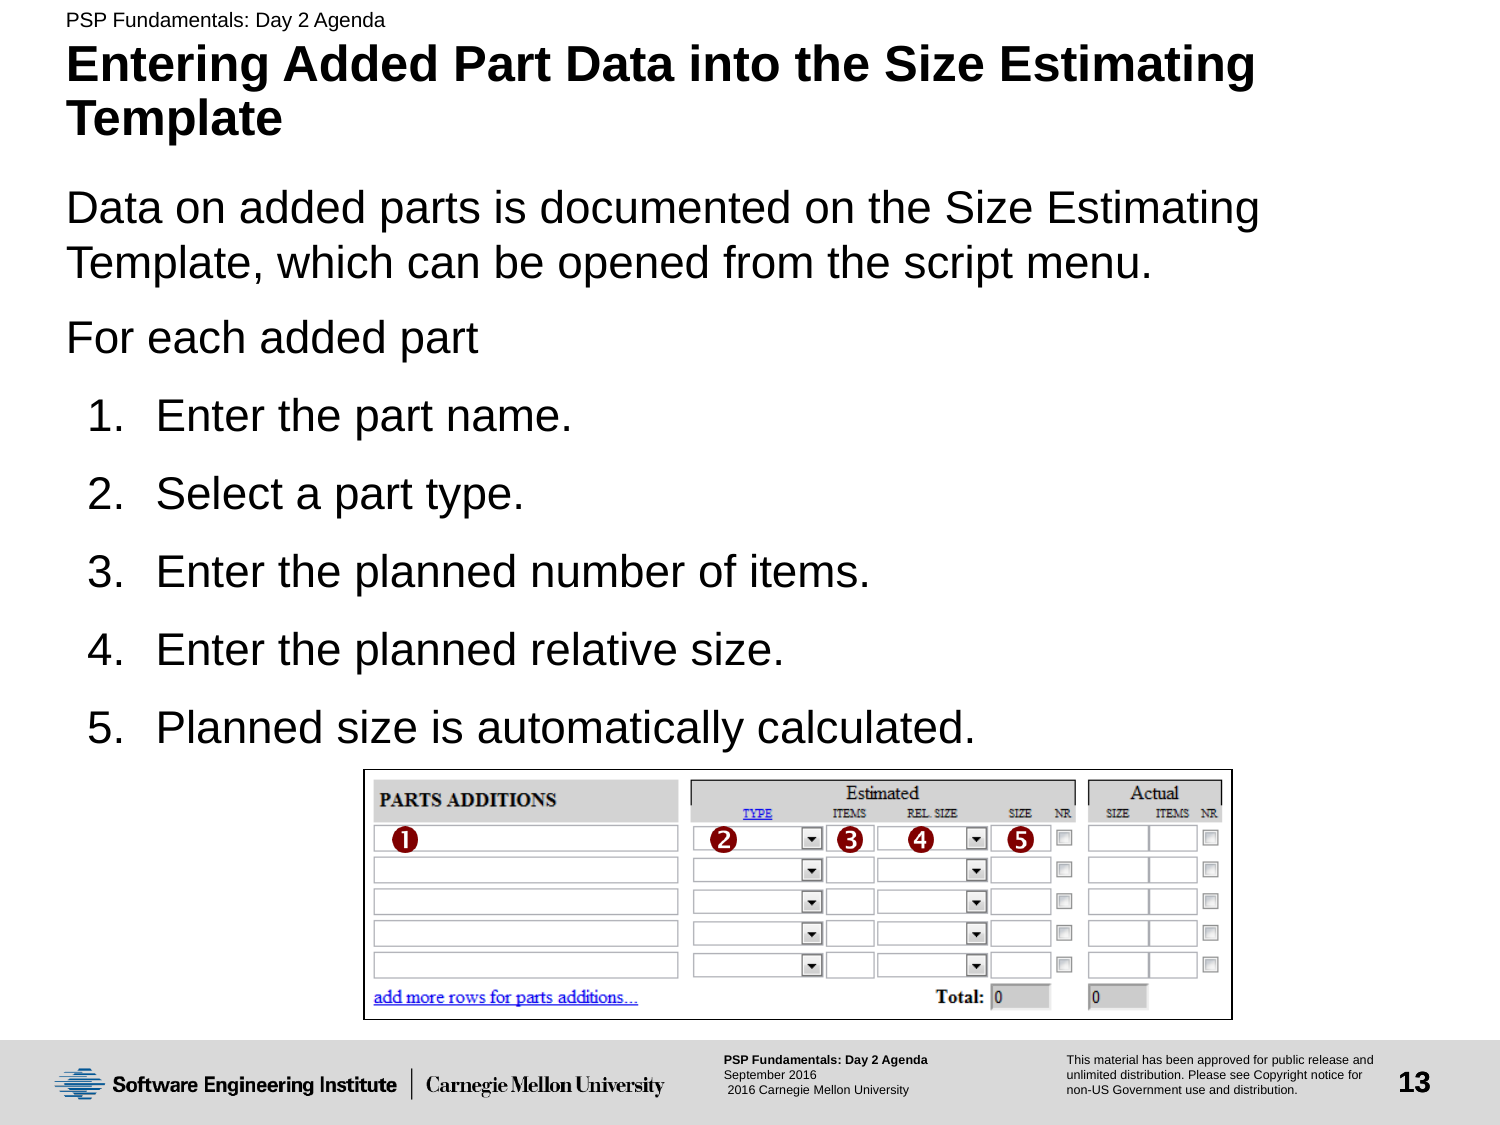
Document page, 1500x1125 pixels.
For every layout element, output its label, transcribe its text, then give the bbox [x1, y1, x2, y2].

picture [46, 1061, 673, 1104]
title Entering Added Part Data into the Size Estimating Template [65, 37, 1430, 148]
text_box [364, 770, 1232, 1019]
list Data on added parts is documented on the Size Estimating Template, which can be opened from the script menu. For each added part Enter the part name. Select a part type. Enter the planned number of items. Enter the planned relative size. Planned size is automatically calculated. [65, 177, 1431, 1000]
